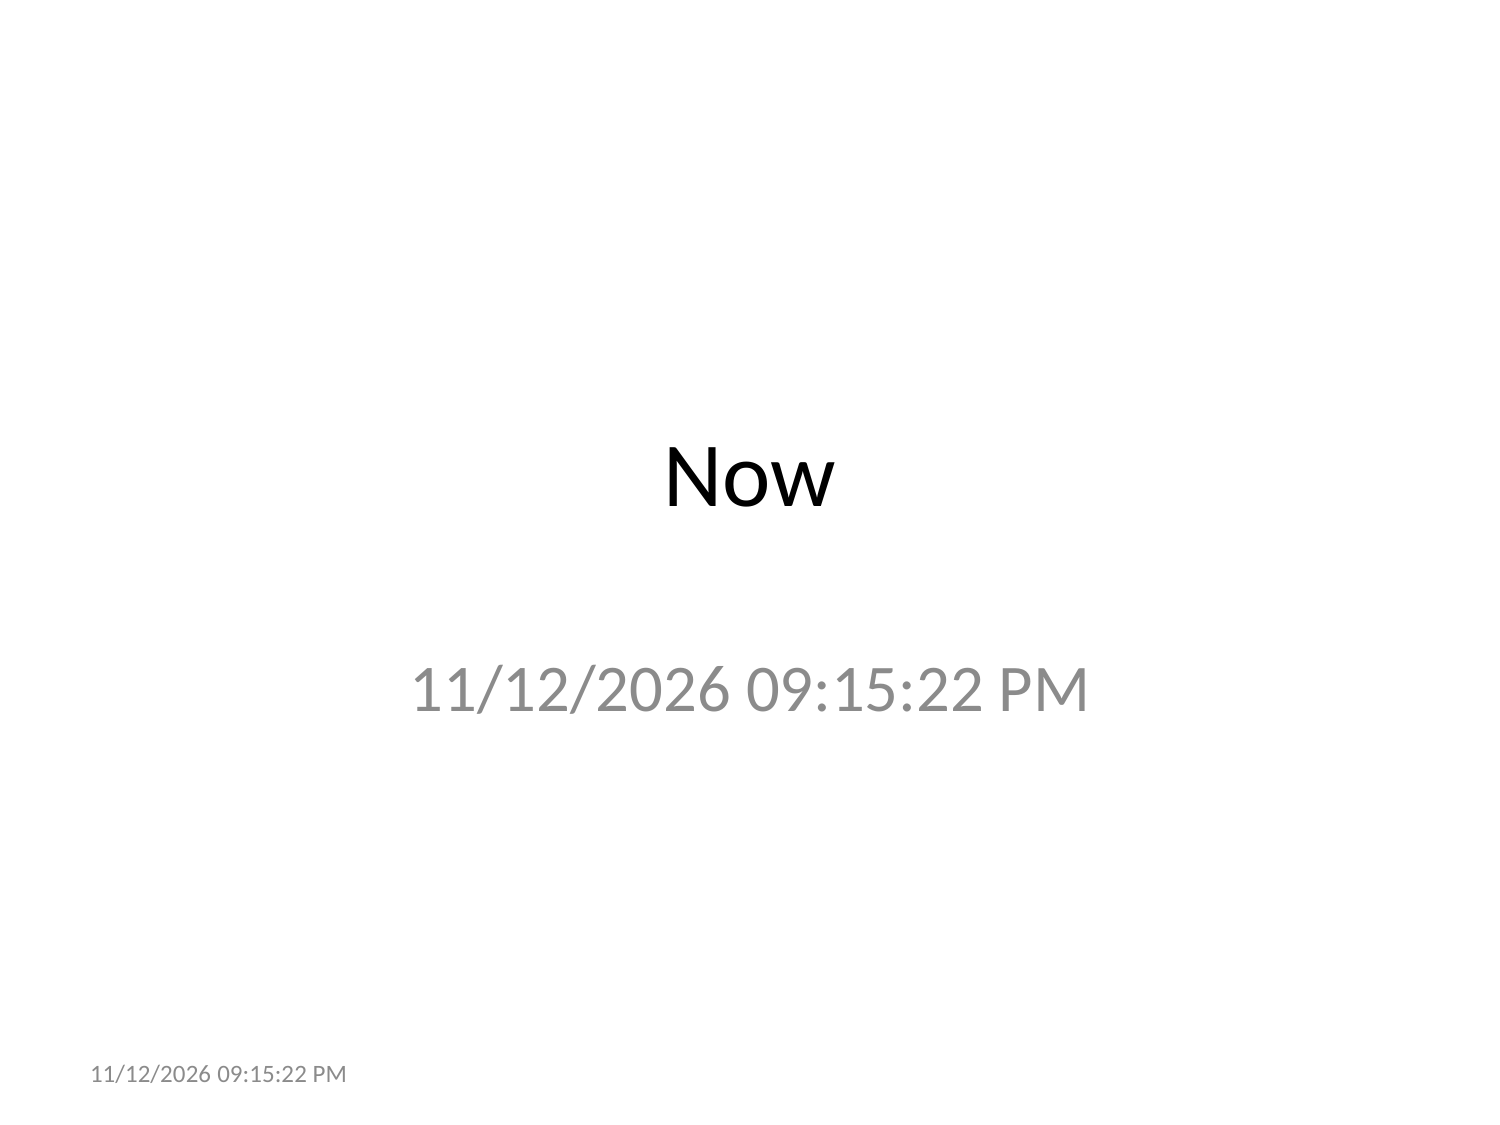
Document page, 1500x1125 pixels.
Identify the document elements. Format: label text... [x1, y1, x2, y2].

subtitle 2011-12-19 10:20:04 AM [225, 637, 1275, 925]
title Now [112, 349, 1388, 591]
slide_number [75, 1042, 425, 1103]
